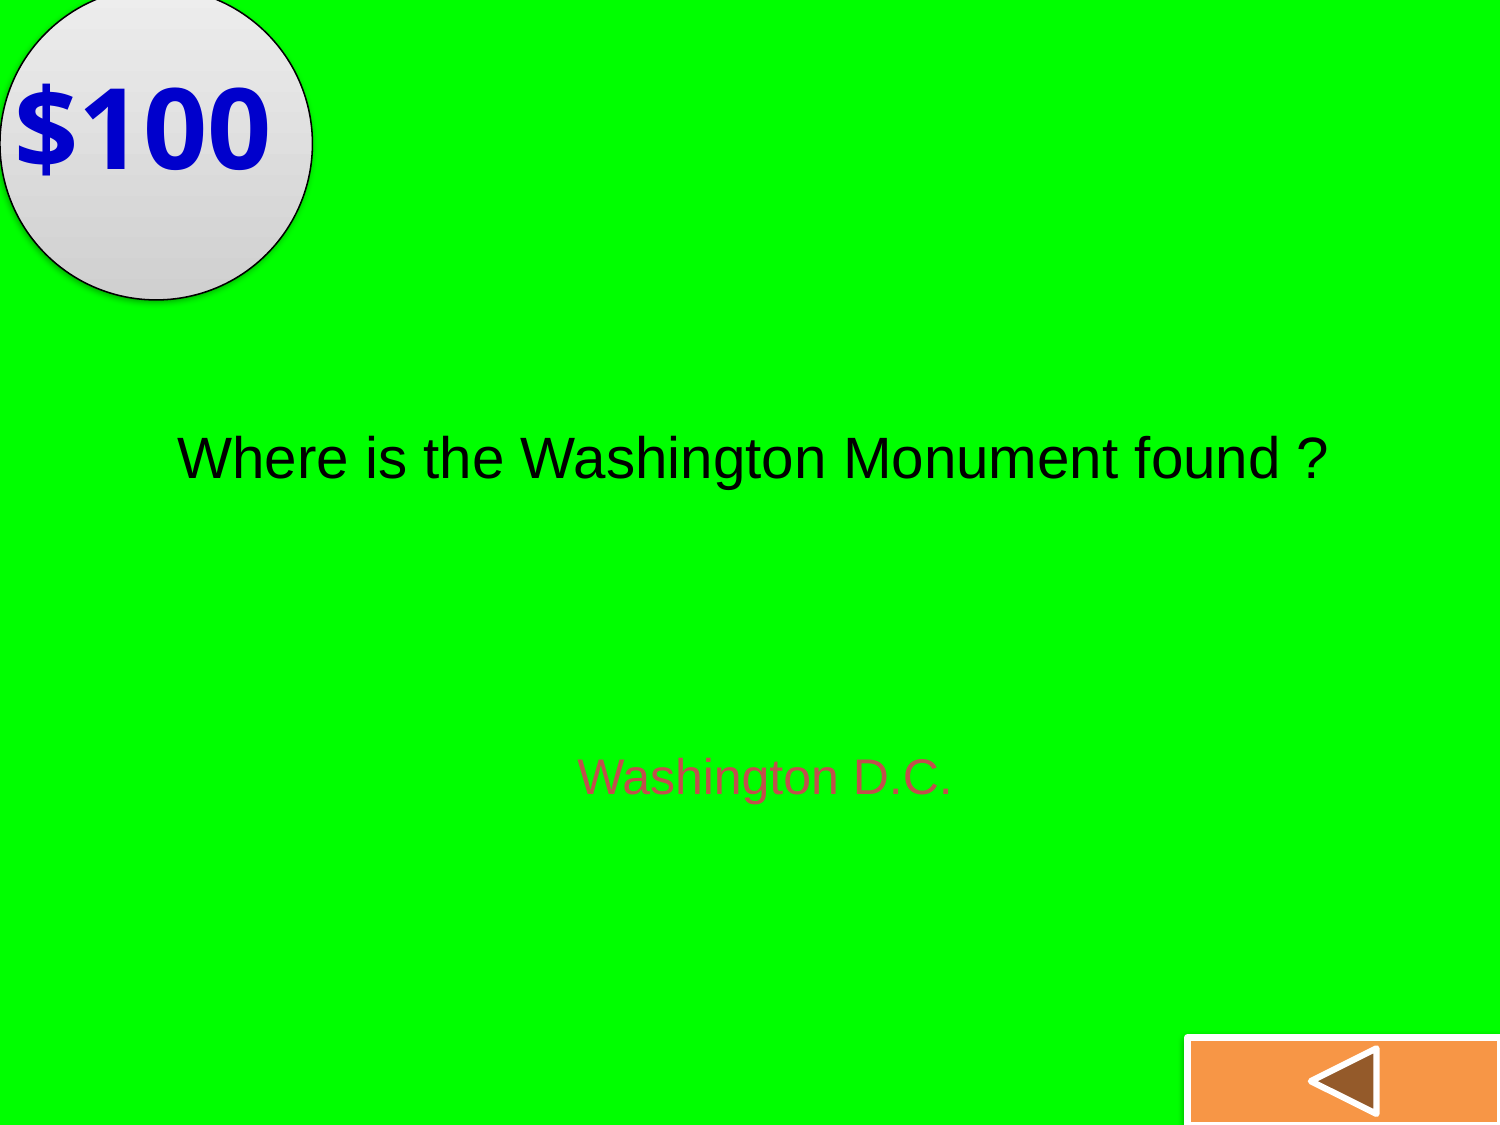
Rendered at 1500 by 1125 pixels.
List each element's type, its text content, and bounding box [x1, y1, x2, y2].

text_box [1184, 1034, 1500, 1125]
text_box $100 [0, 49, 1425, 200]
text_box Washington D.C. [562, 737, 975, 813]
text_box [30, 0, 282, 49]
text_box [9, 200, 303, 301]
text_box Where is the Washington Monument found ? [162, 412, 1400, 498]
